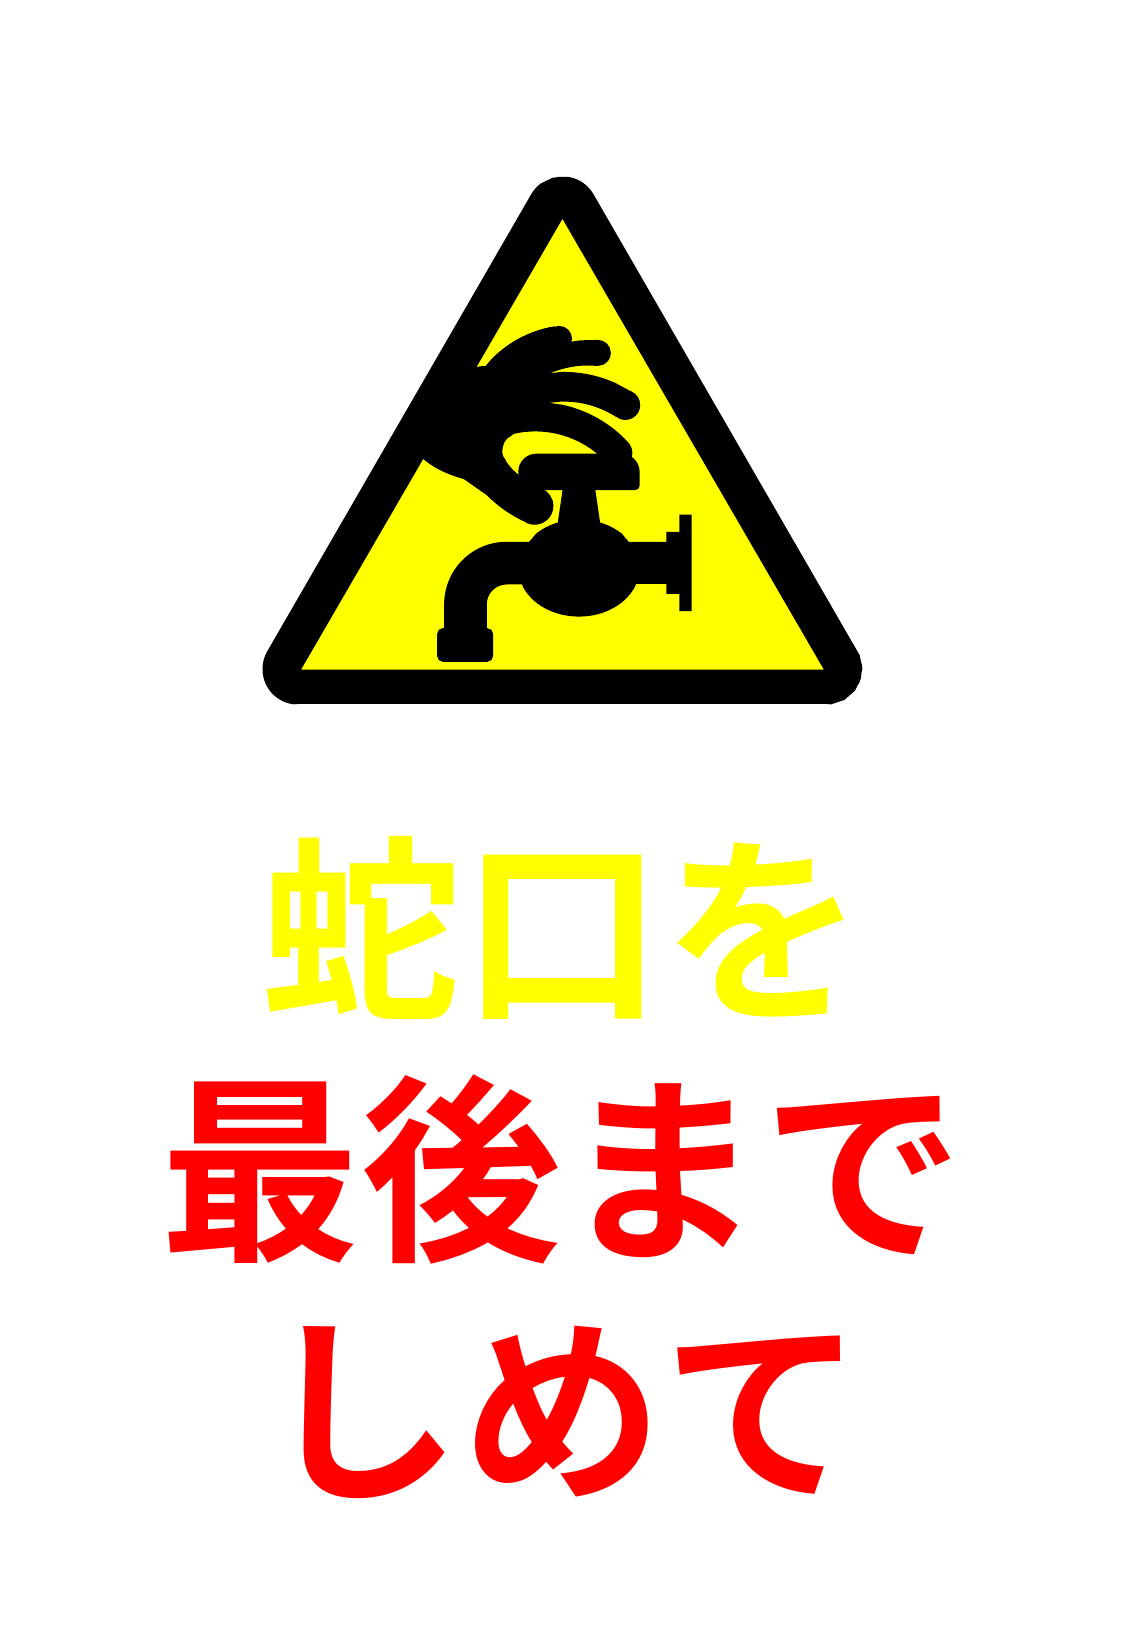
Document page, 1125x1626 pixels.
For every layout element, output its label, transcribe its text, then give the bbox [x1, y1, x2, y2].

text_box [263, 177, 862, 704]
text_box 蛇口を 最後まで しめて [0, 797, 1125, 1533]
